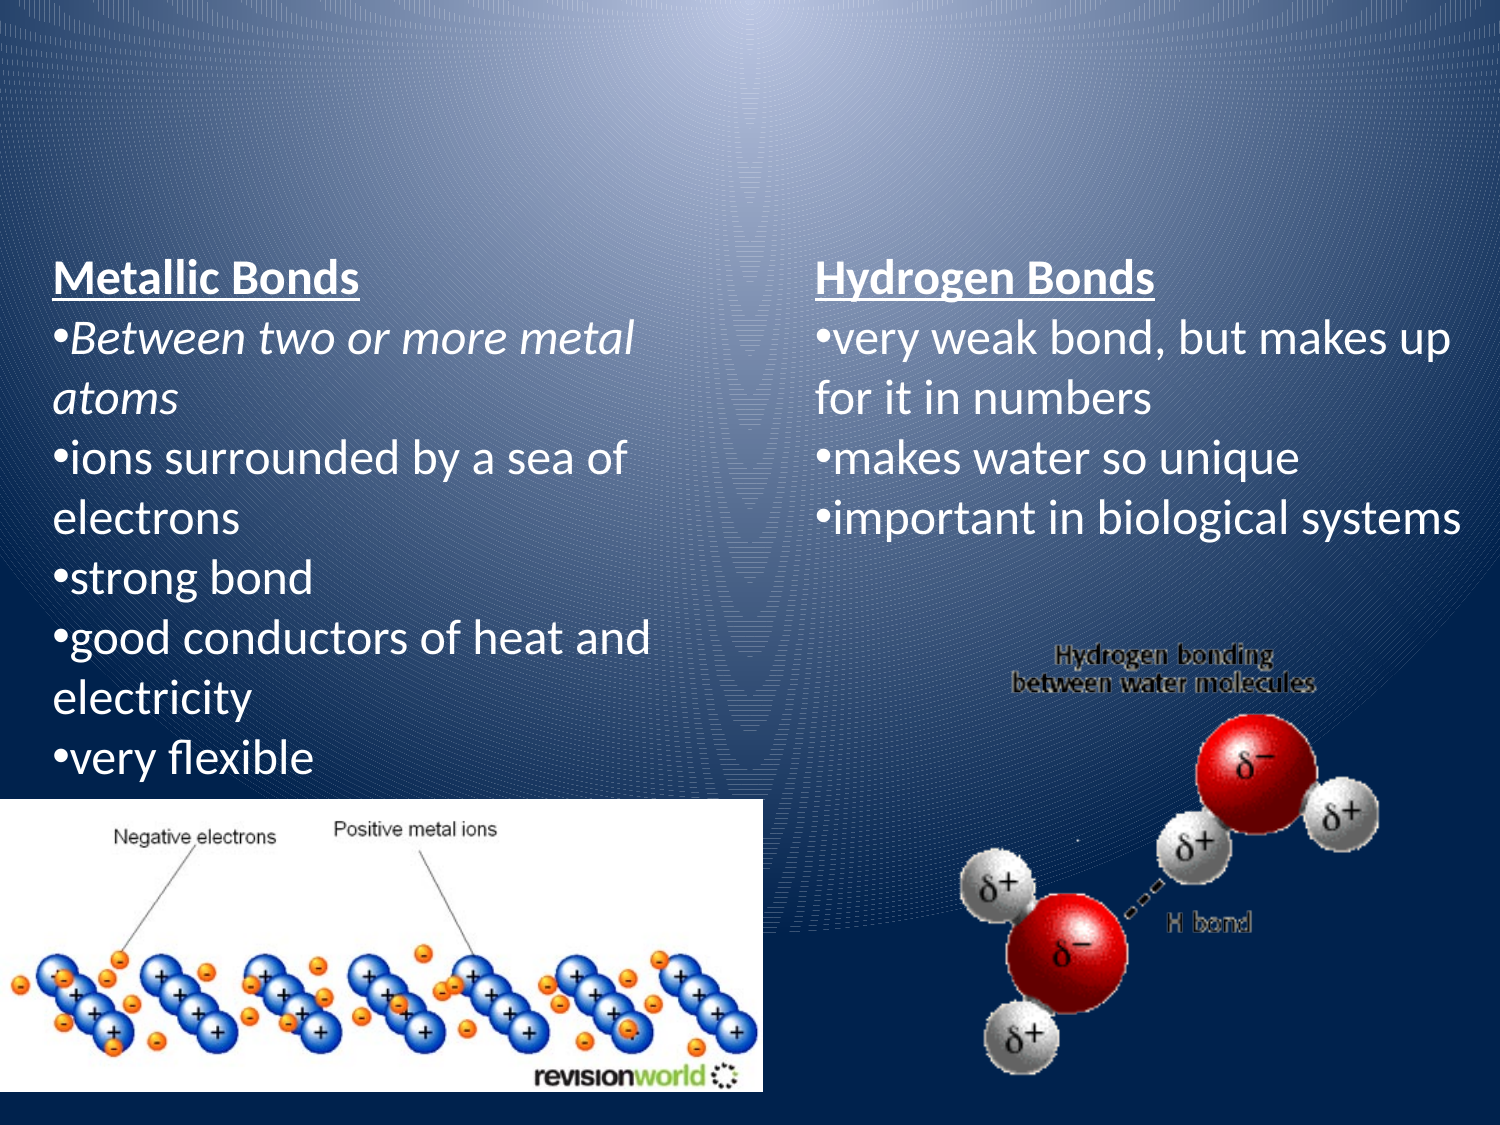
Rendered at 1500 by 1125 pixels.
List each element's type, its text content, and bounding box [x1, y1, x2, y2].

picture [0, 799, 763, 1093]
text_box Hydrogen Bonds very weak bond, but makes up for it in numbers makes water so unique important in biological systems [800, 237, 1500, 598]
picture [949, 637, 1388, 1084]
text_box Metallic Bonds Between two or more metal atoms ions surrounded by a sea of electrons strong bond good conductors of heat and electricity very flexible [37, 237, 738, 793]
